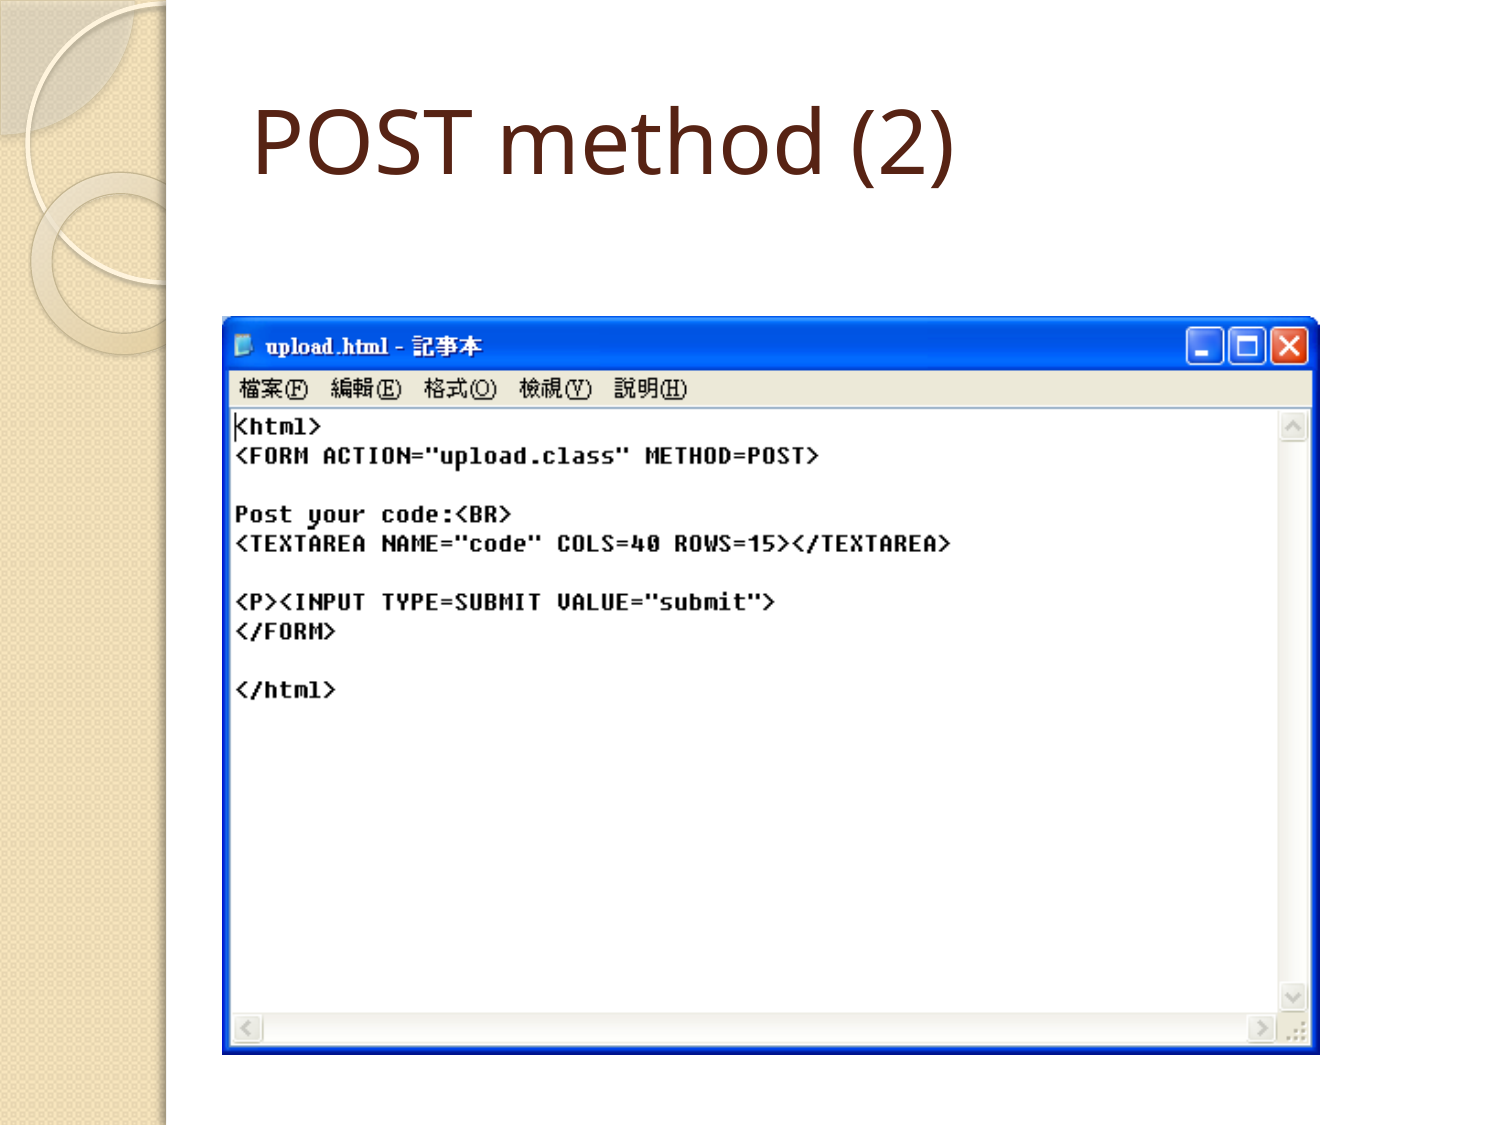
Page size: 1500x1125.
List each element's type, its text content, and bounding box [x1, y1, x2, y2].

title POST method (2) [235, 45, 1466, 233]
picture [222, 316, 1320, 1055]
